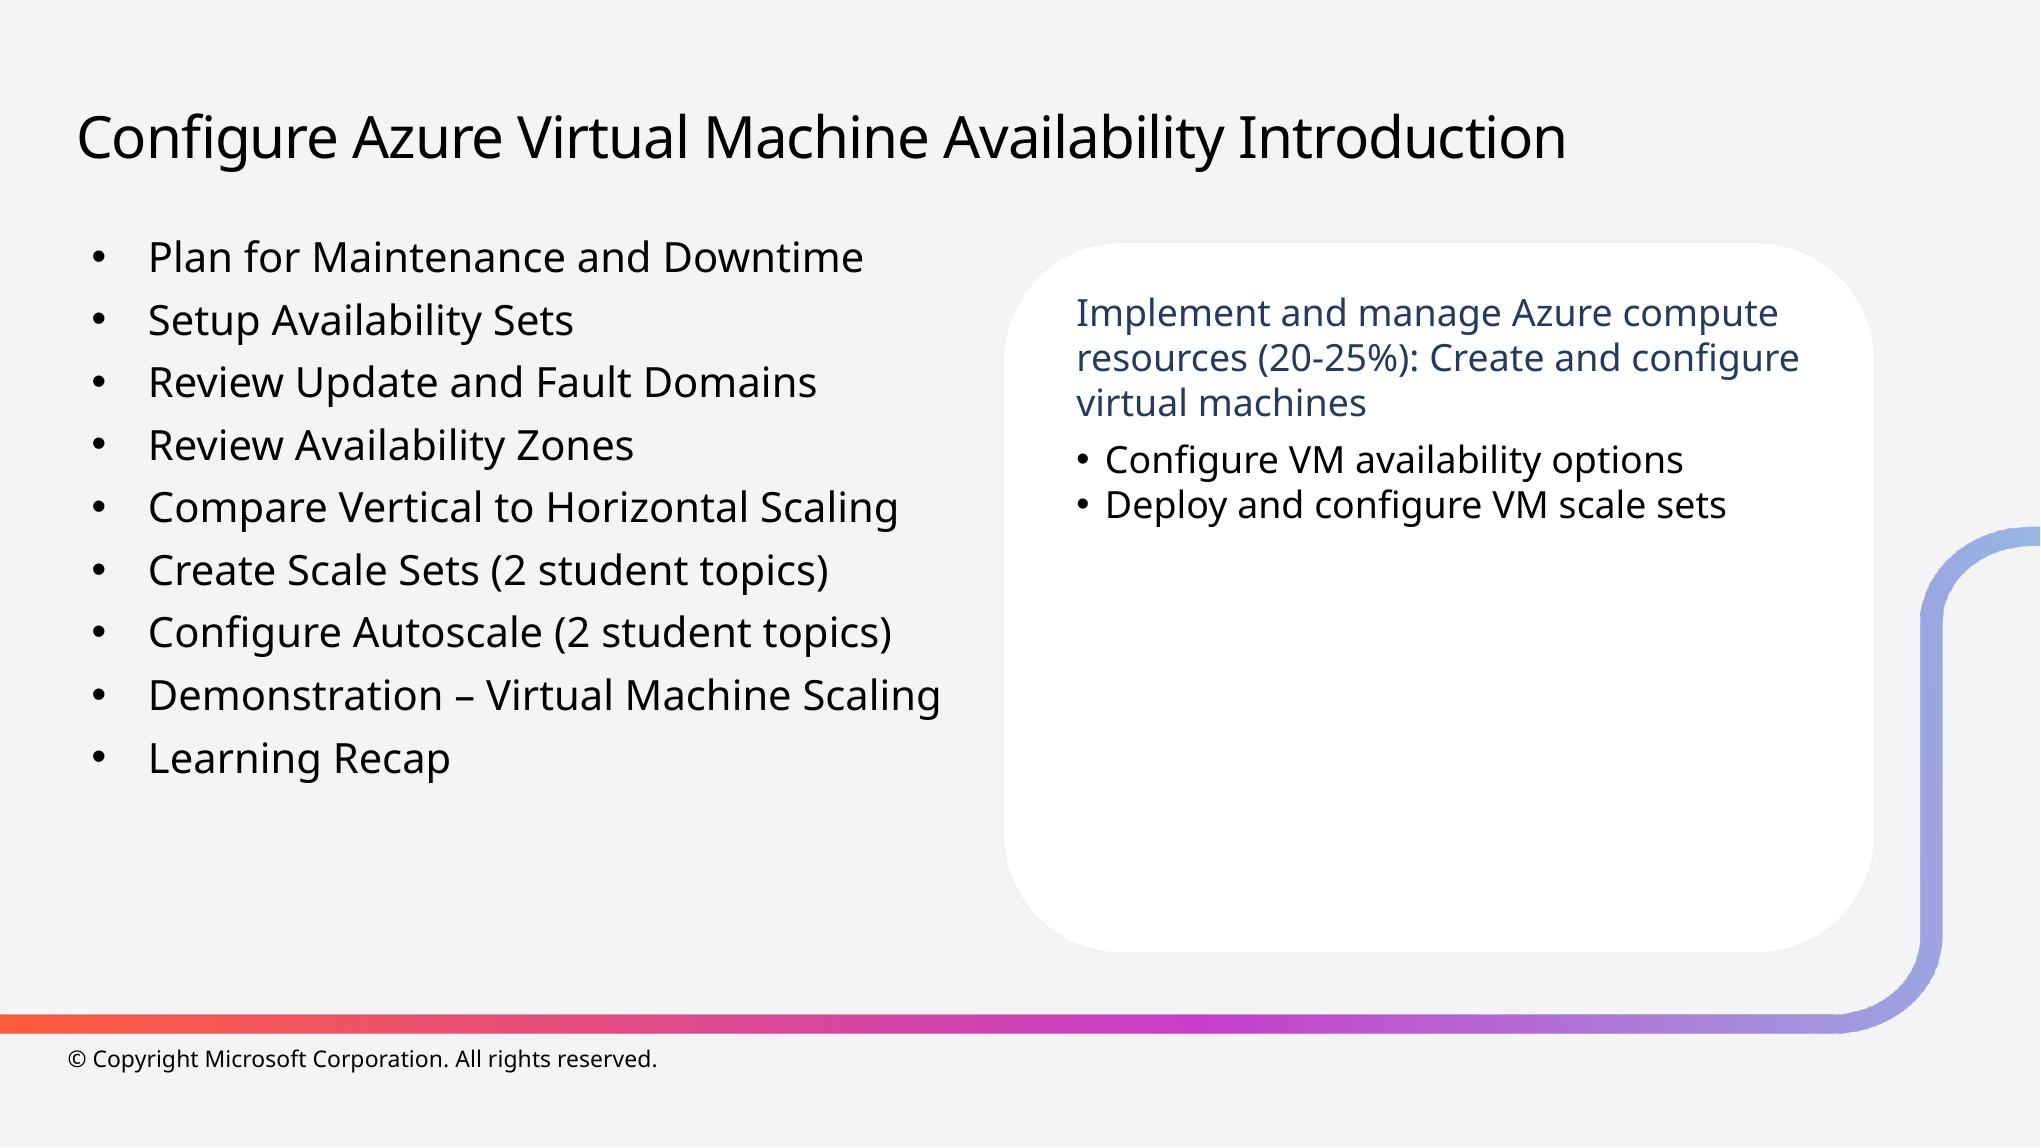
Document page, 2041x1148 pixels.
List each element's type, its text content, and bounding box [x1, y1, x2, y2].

text_box Implement and manage Azure compute resources (20-25%): Create and configure virtual machines Configure VM availability options Deploy and configure VM scale sets [1061, 281, 1843, 579]
text_box Plan for Maintenance and Downtime Setup Availability Sets Review Update and Fault Domains Review Availability Zones Compare Vertical to Horizontal Scaling Create Scale Sets (2 student topics) Configure Autoscale (2 student topics) Demonstration – Virtual Machine Scaling Learning Recap [91, 96, 1022, 916]
picture [0, 526, 2041, 1034]
title Configure Azure Virtual Machine Availability Introduction [76, 93, 1968, 230]
